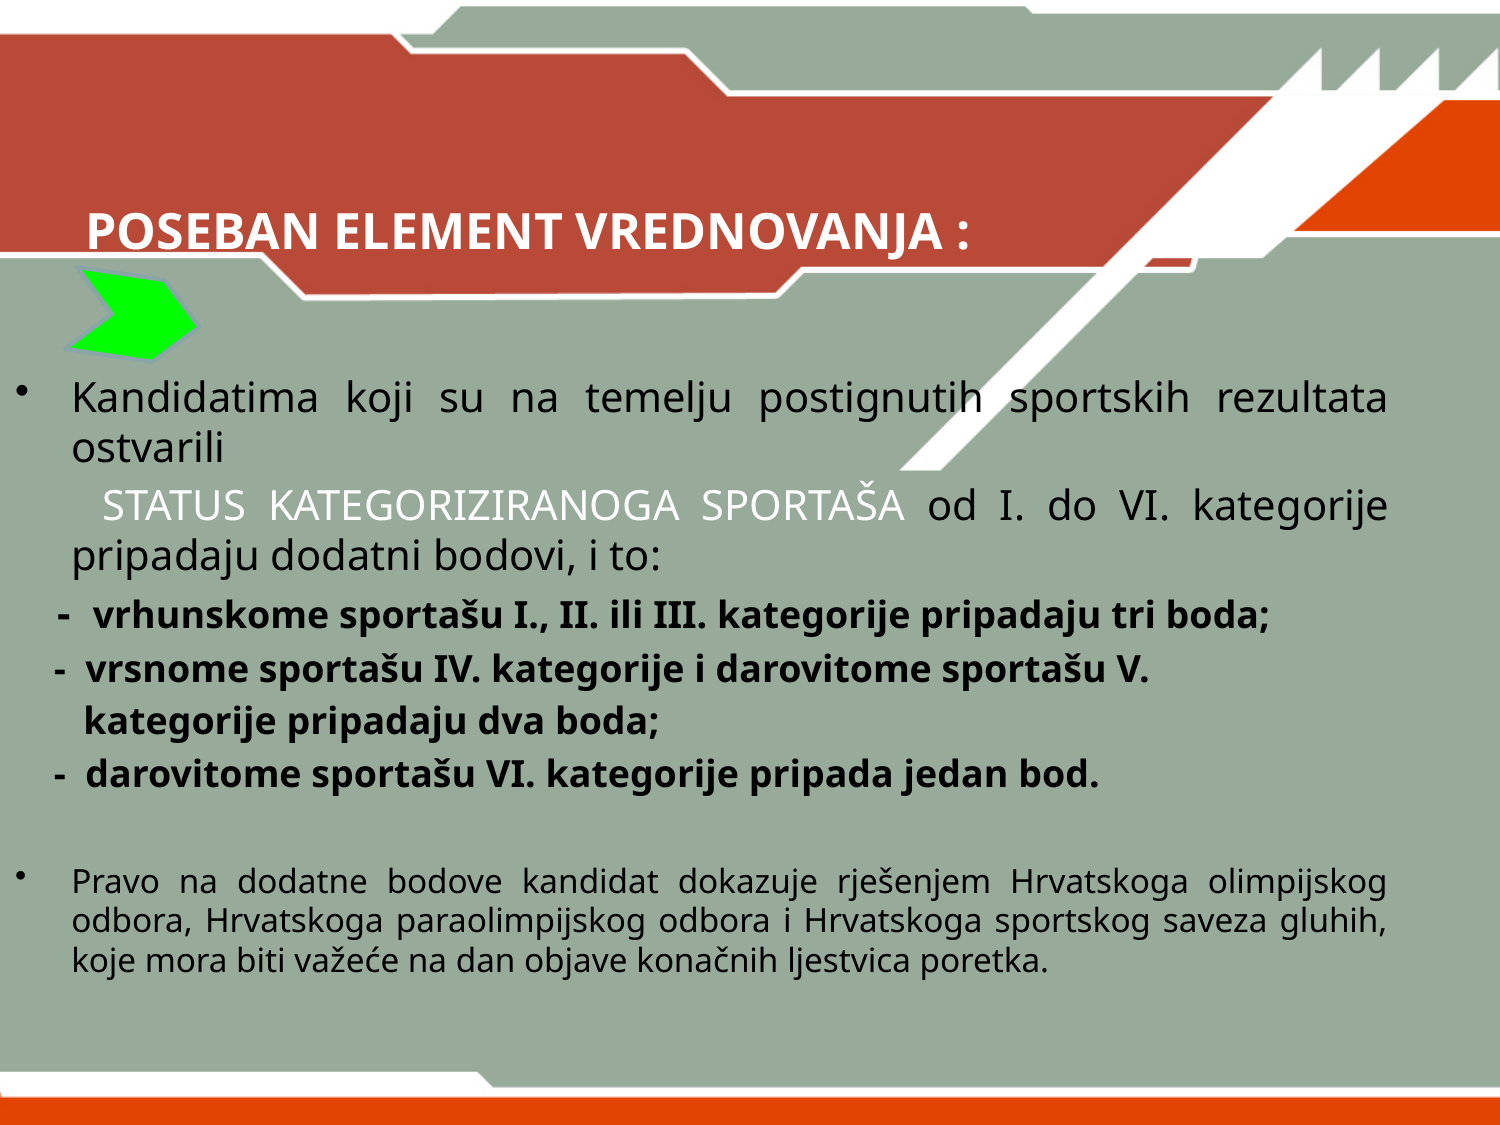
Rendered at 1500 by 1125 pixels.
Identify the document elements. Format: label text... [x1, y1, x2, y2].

title POSEBAN ELEMENT VREDNOVANJA : [70, 187, 1421, 333]
list Kandidatima koji su na temelju postignutih sportskih rezultata ostvarili STATUS KATEGORIZIRANOGA SPORTAŠA od I. do VI. kategorije pripadaju dodatni bodovi, i to: - vrhunskome sportašu I., II. ili III. kategorije pripadaju tri boda; - vrsnome sportašu IV. kategorije i darovitome sportašu V. kategorije pripadaju dva boda; - darovitome sportašu VI. kategorije pripada jedan bod. Pravo na dodatne bodove kandidat dokazuje rješenjem Hrvatskoga olimpijskog odbora, Hrvatskoga paraolimpijskog odbora i Hrvatskoga sportskog saveza gluhih, koje mora biti važeće na dan objave konačnih ljestvica poretka. [0, 304, 1405, 993]
text_box [62, 265, 202, 364]
picture [0, 0, 1500, 1125]
